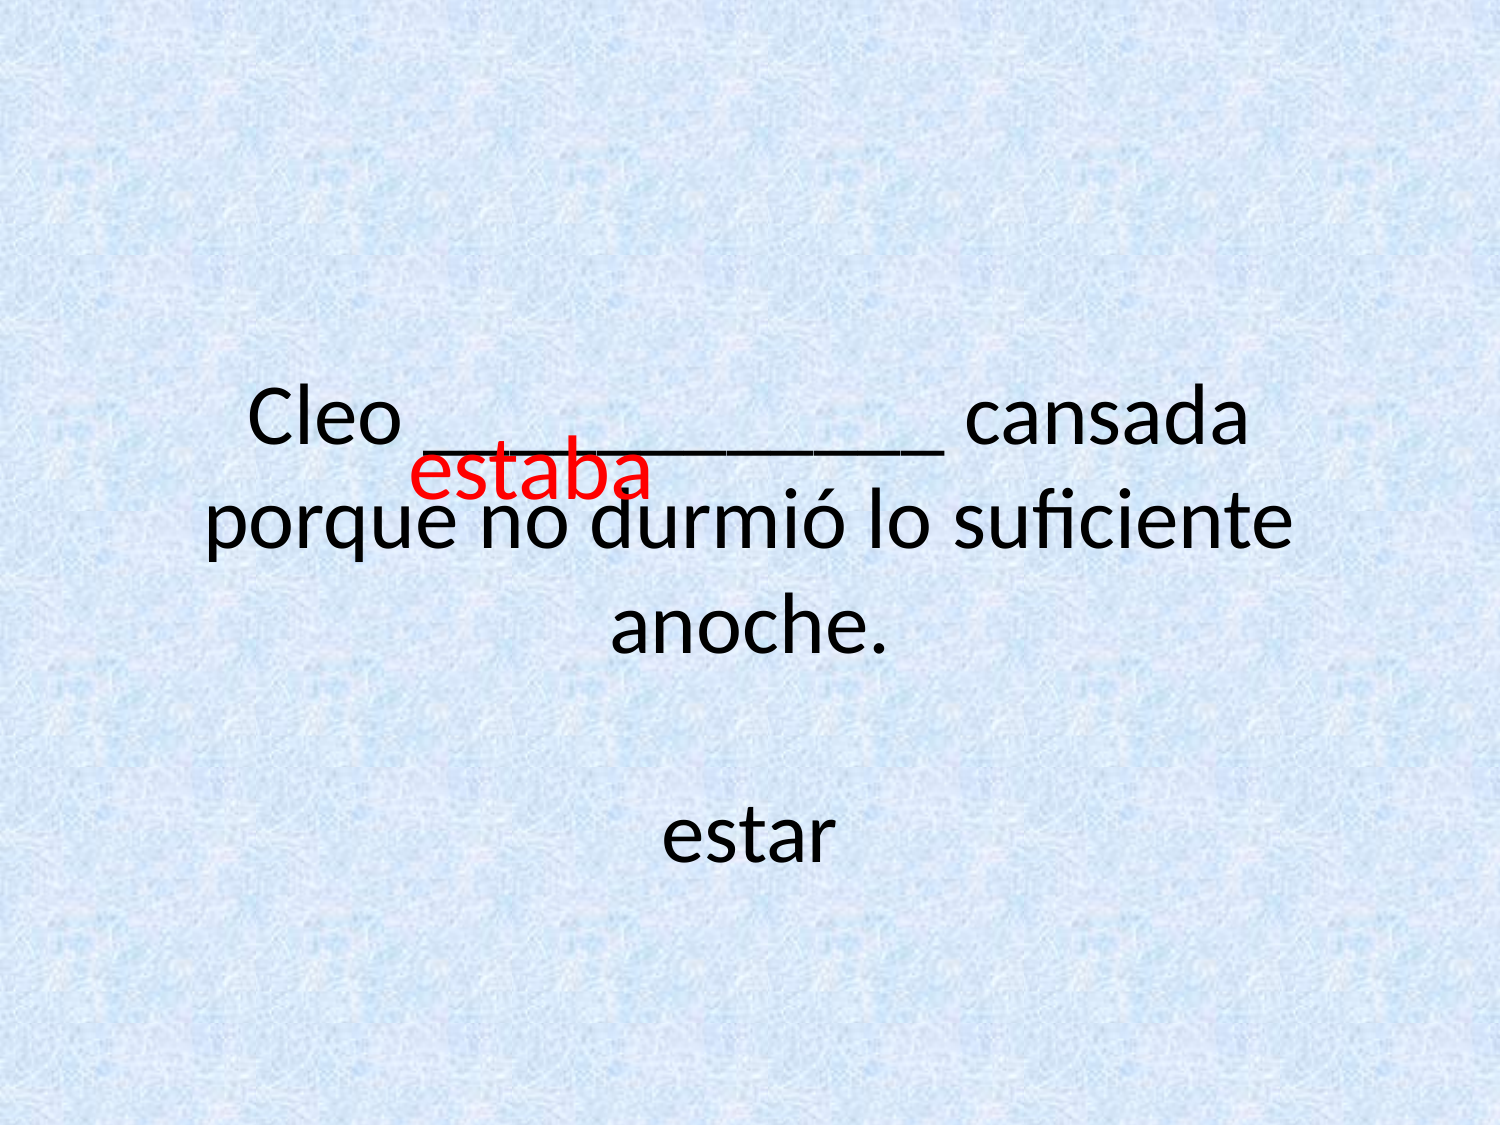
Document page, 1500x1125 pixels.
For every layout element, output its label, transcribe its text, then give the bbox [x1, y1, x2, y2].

subtitle estaba [337, 399, 726, 538]
title Cleo ____________ cansada porque no durmió lo suficiente anoche. estar [112, 349, 1388, 888]
picture [0, 0, 1500, 1125]
